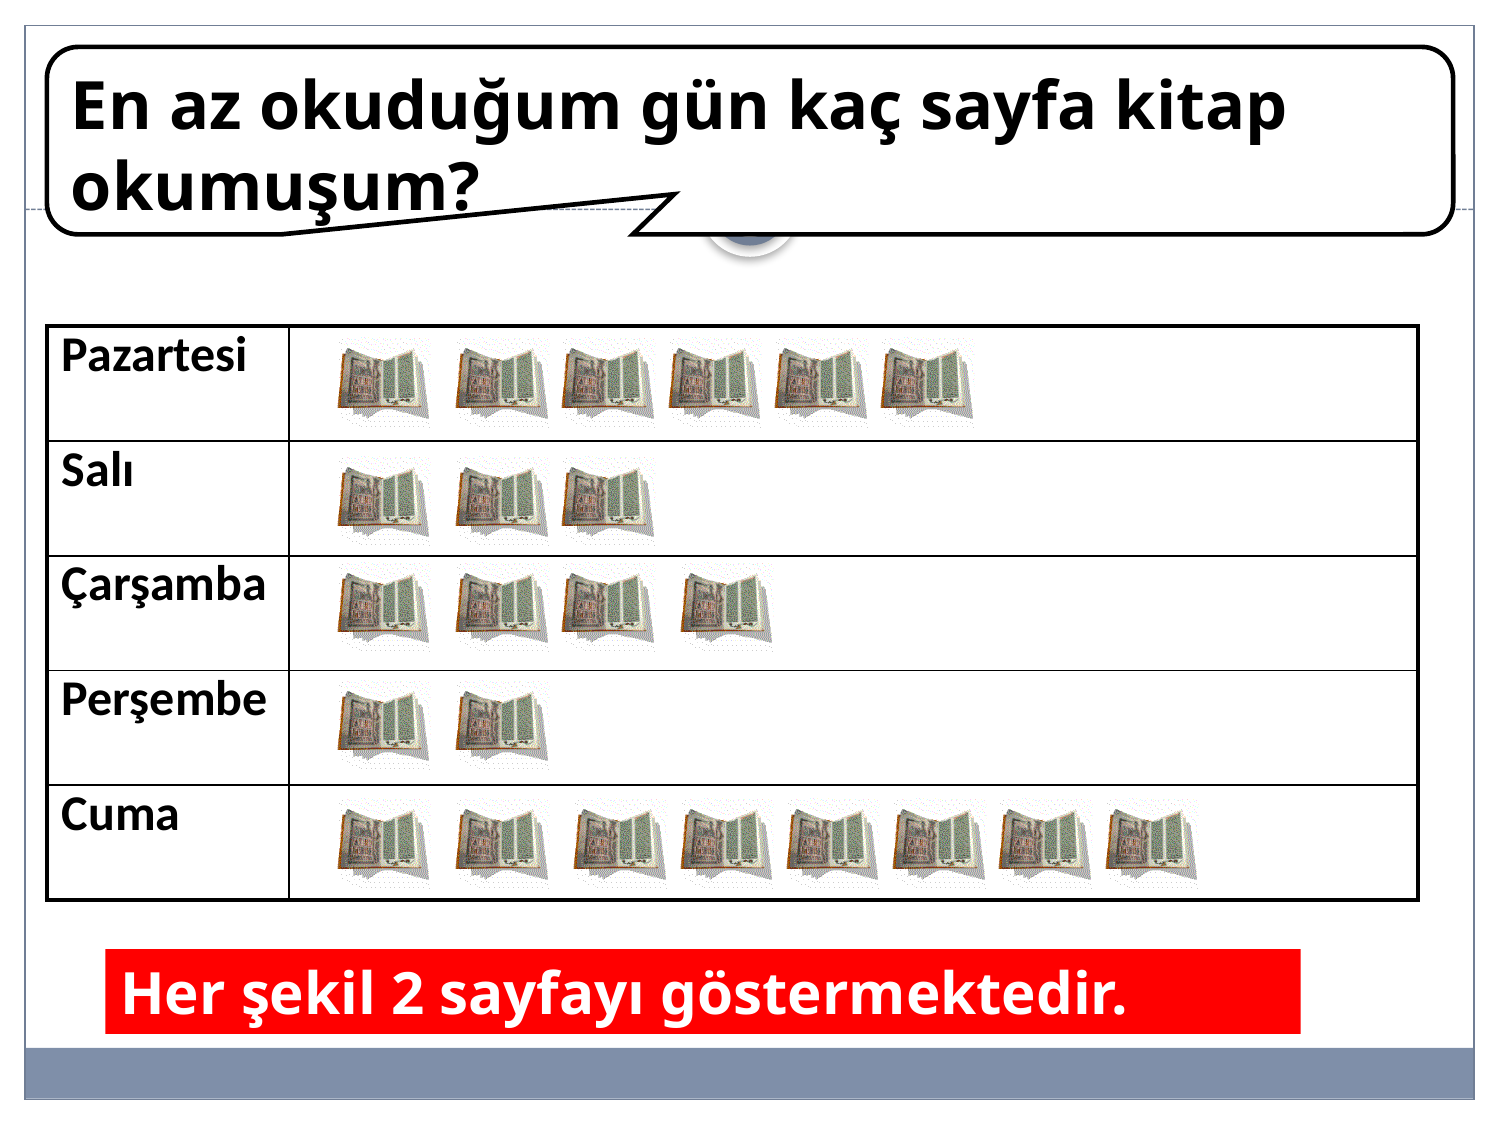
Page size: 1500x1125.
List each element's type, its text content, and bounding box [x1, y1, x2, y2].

picture [678, 798, 774, 894]
table_cell [290, 557, 1416, 670]
table_cell [290, 786, 1416, 898]
text_box Her şekil 2 sayfayı göstermektedir. [105, 949, 1301, 1034]
table_cell Salı [49, 442, 288, 555]
picture [572, 798, 668, 894]
table_header [290, 328, 1416, 440]
picture [454, 337, 550, 433]
table_cell Çarşamba [49, 557, 288, 670]
picture [891, 798, 987, 894]
picture [678, 562, 774, 658]
picture [997, 798, 1093, 894]
picture [879, 337, 975, 433]
picture [336, 798, 432, 894]
table_cell [290, 671, 1416, 784]
picture [1104, 798, 1200, 894]
picture [773, 337, 869, 433]
table_cell [290, 442, 1416, 555]
table_cell Perşembe [49, 671, 288, 784]
table_cell Cuma [49, 786, 288, 898]
picture [454, 798, 550, 894]
picture [666, 337, 762, 433]
picture [560, 455, 656, 552]
picture [336, 562, 432, 658]
picture [336, 680, 432, 776]
picture [785, 798, 881, 894]
picture [454, 562, 550, 658]
picture [454, 680, 550, 776]
picture [336, 455, 432, 552]
picture [336, 337, 432, 433]
text_box En az okuduğum gün kaç sayfa kitap okumuşum? [46, 46, 1454, 235]
table_header Pazartesi [49, 328, 288, 440]
picture [560, 337, 656, 433]
picture [560, 562, 656, 658]
picture [454, 455, 550, 552]
